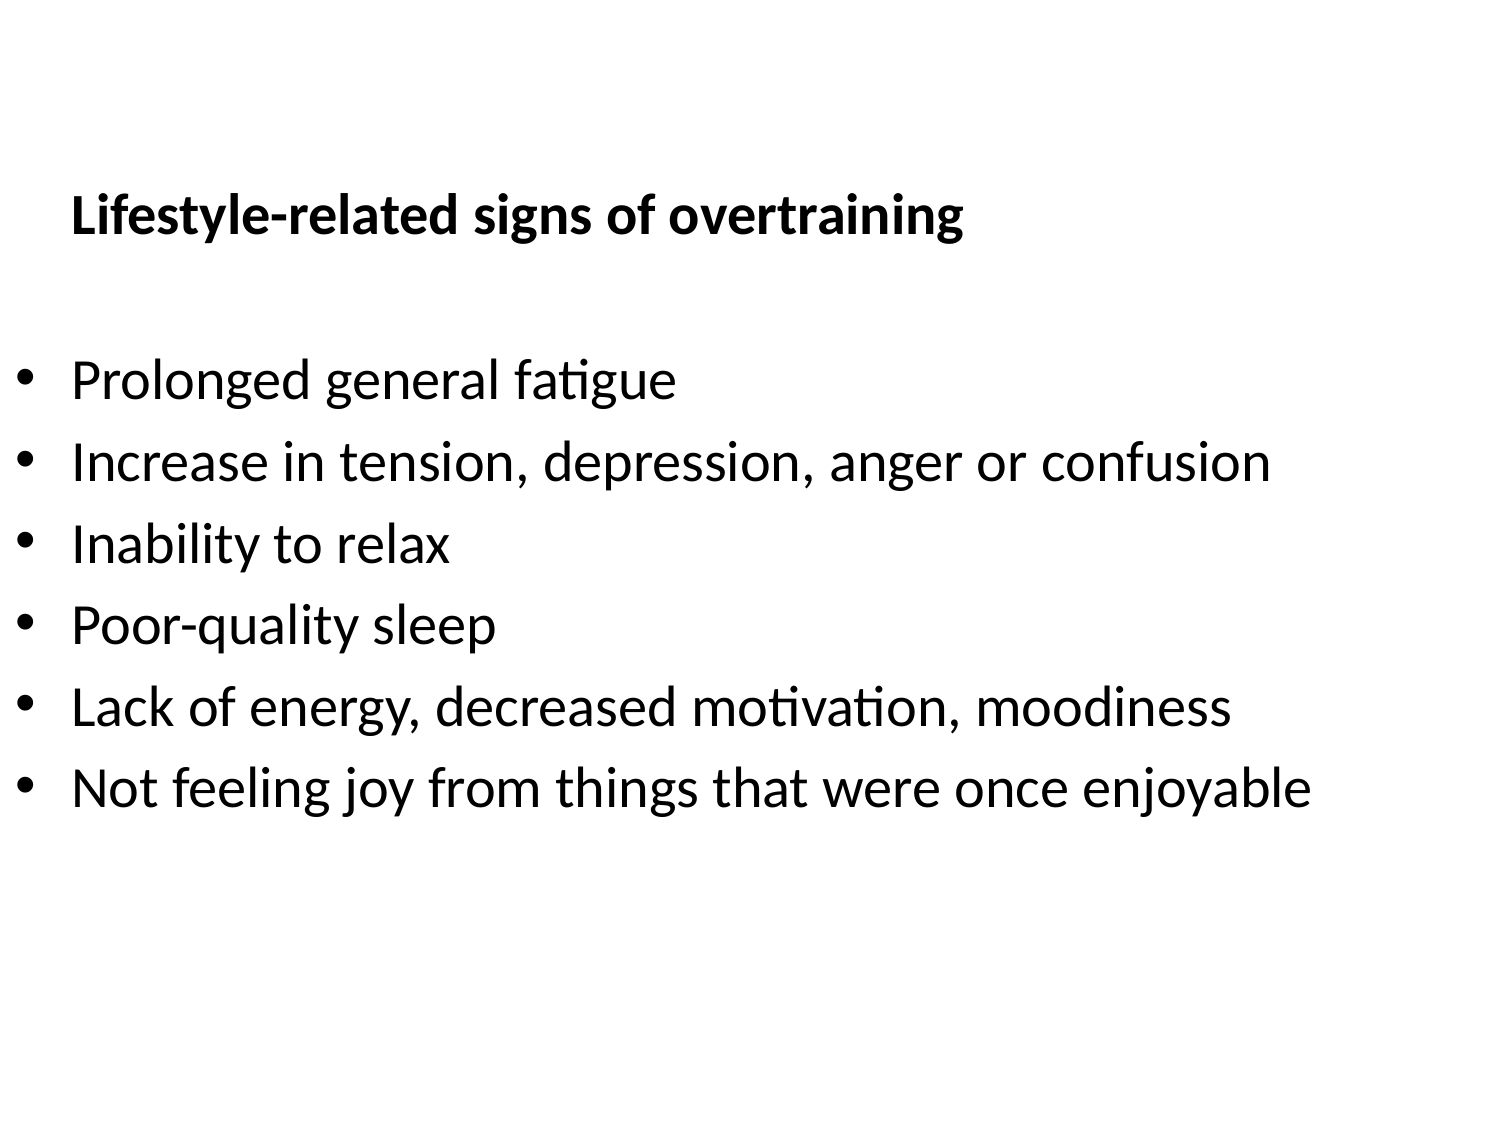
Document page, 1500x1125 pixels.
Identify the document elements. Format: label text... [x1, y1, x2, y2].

list Lifestyle-related signs of overtraining Prolonged general fatigue Increase in tension, depression, anger or confusion Inability to relax Poor-quality sleep Lack of energy, decreased motivation, moodiness Not feeling joy from things that were once enjoyable [0, 160, 1436, 904]
